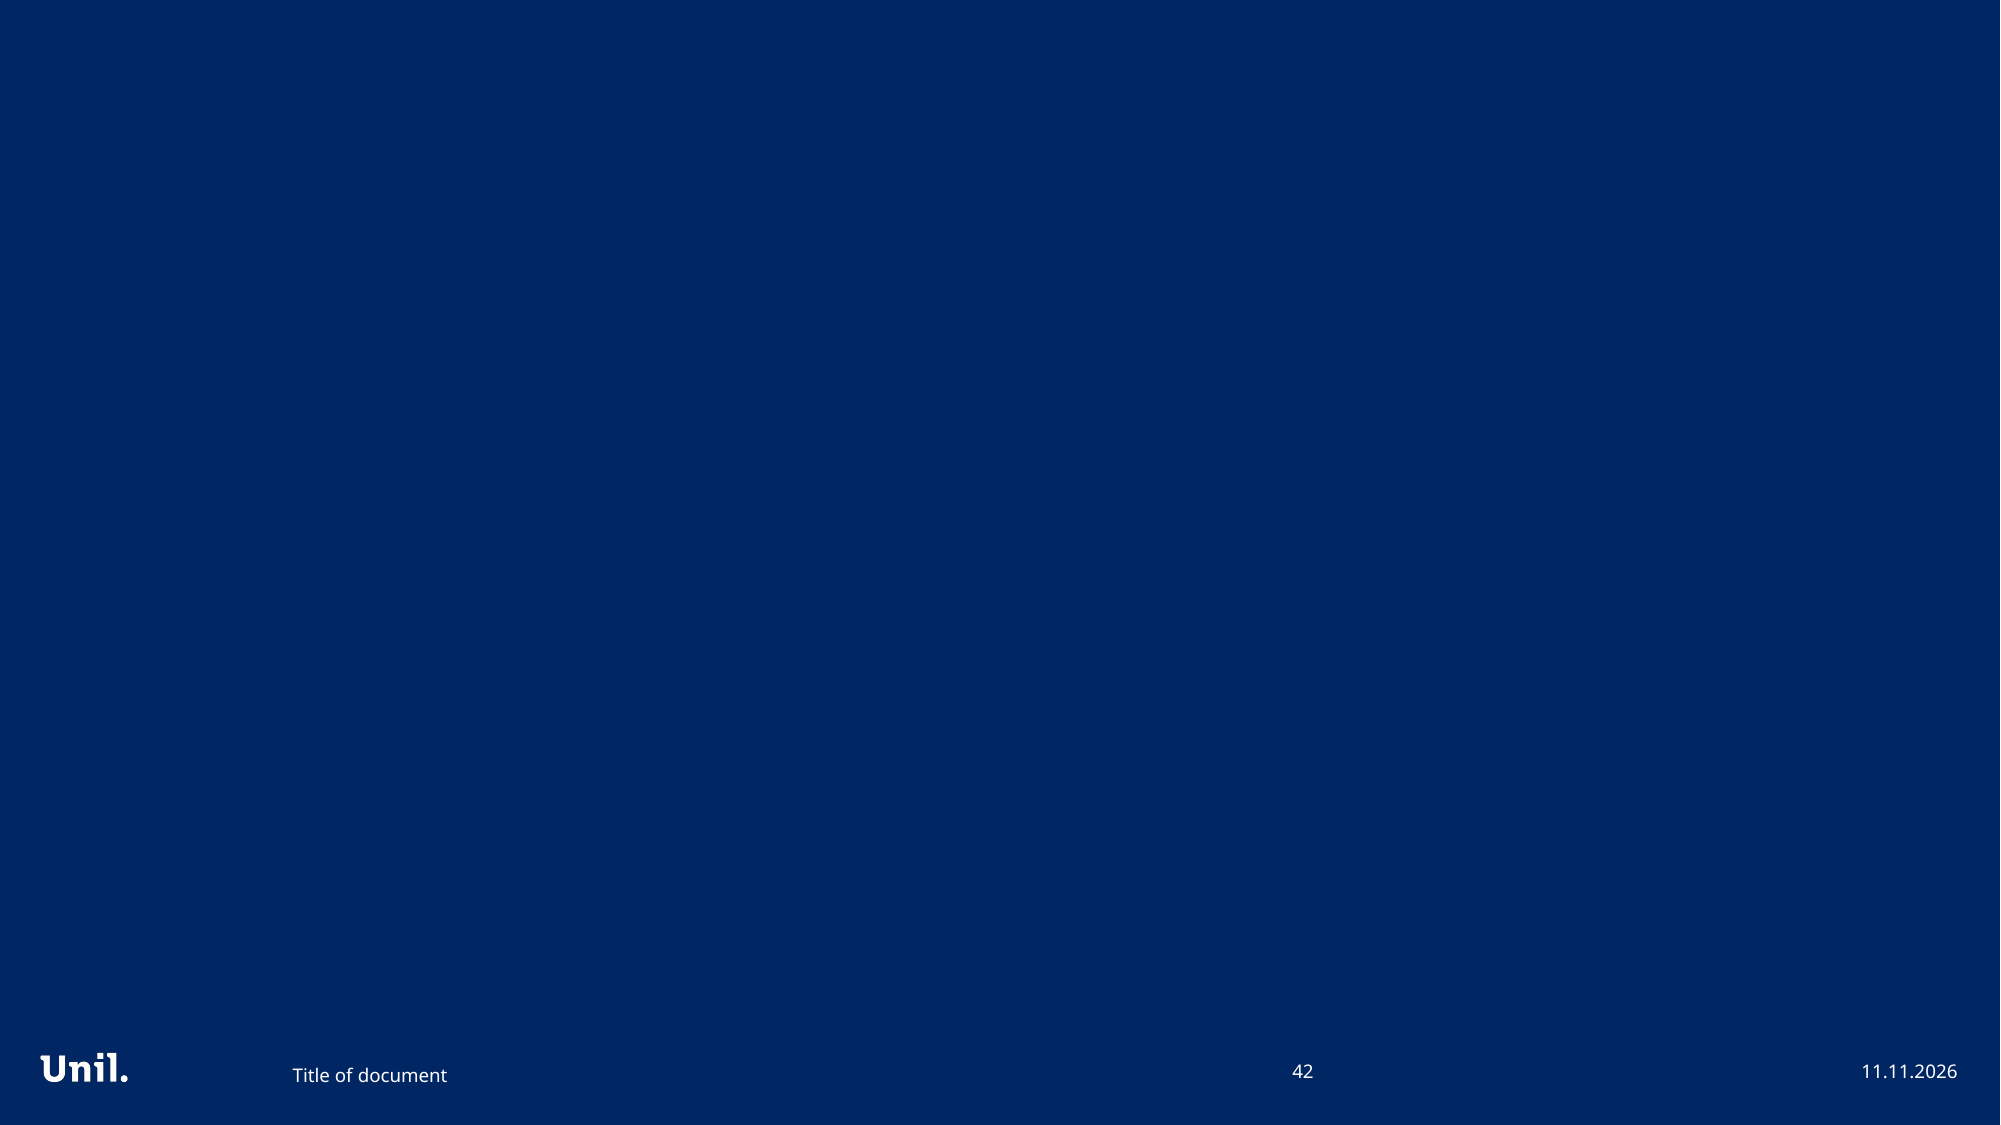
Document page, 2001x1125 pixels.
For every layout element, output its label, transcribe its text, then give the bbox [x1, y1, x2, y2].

slide_number 42 [1250, 1037, 1355, 1086]
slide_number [1789, 1026, 1958, 1086]
picture [27, 1042, 141, 1095]
footer Title of document [292, 1011, 1048, 1087]
